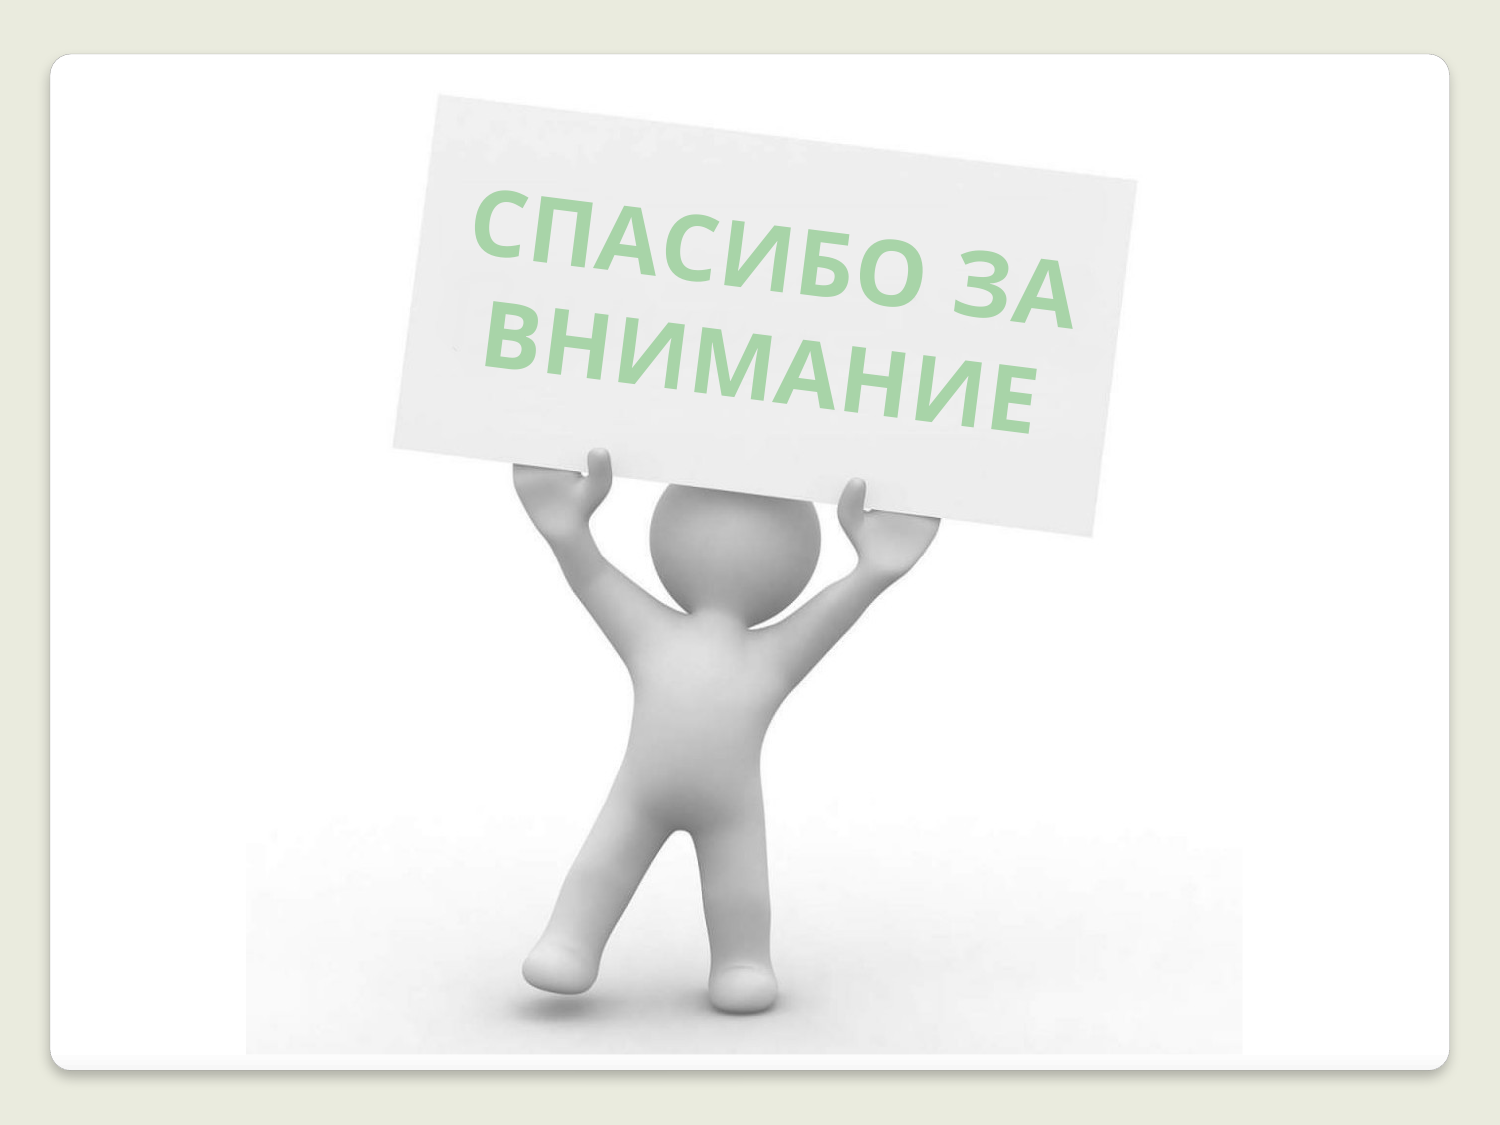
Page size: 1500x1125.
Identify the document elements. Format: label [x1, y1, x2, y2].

picture [245, 58, 1243, 1055]
